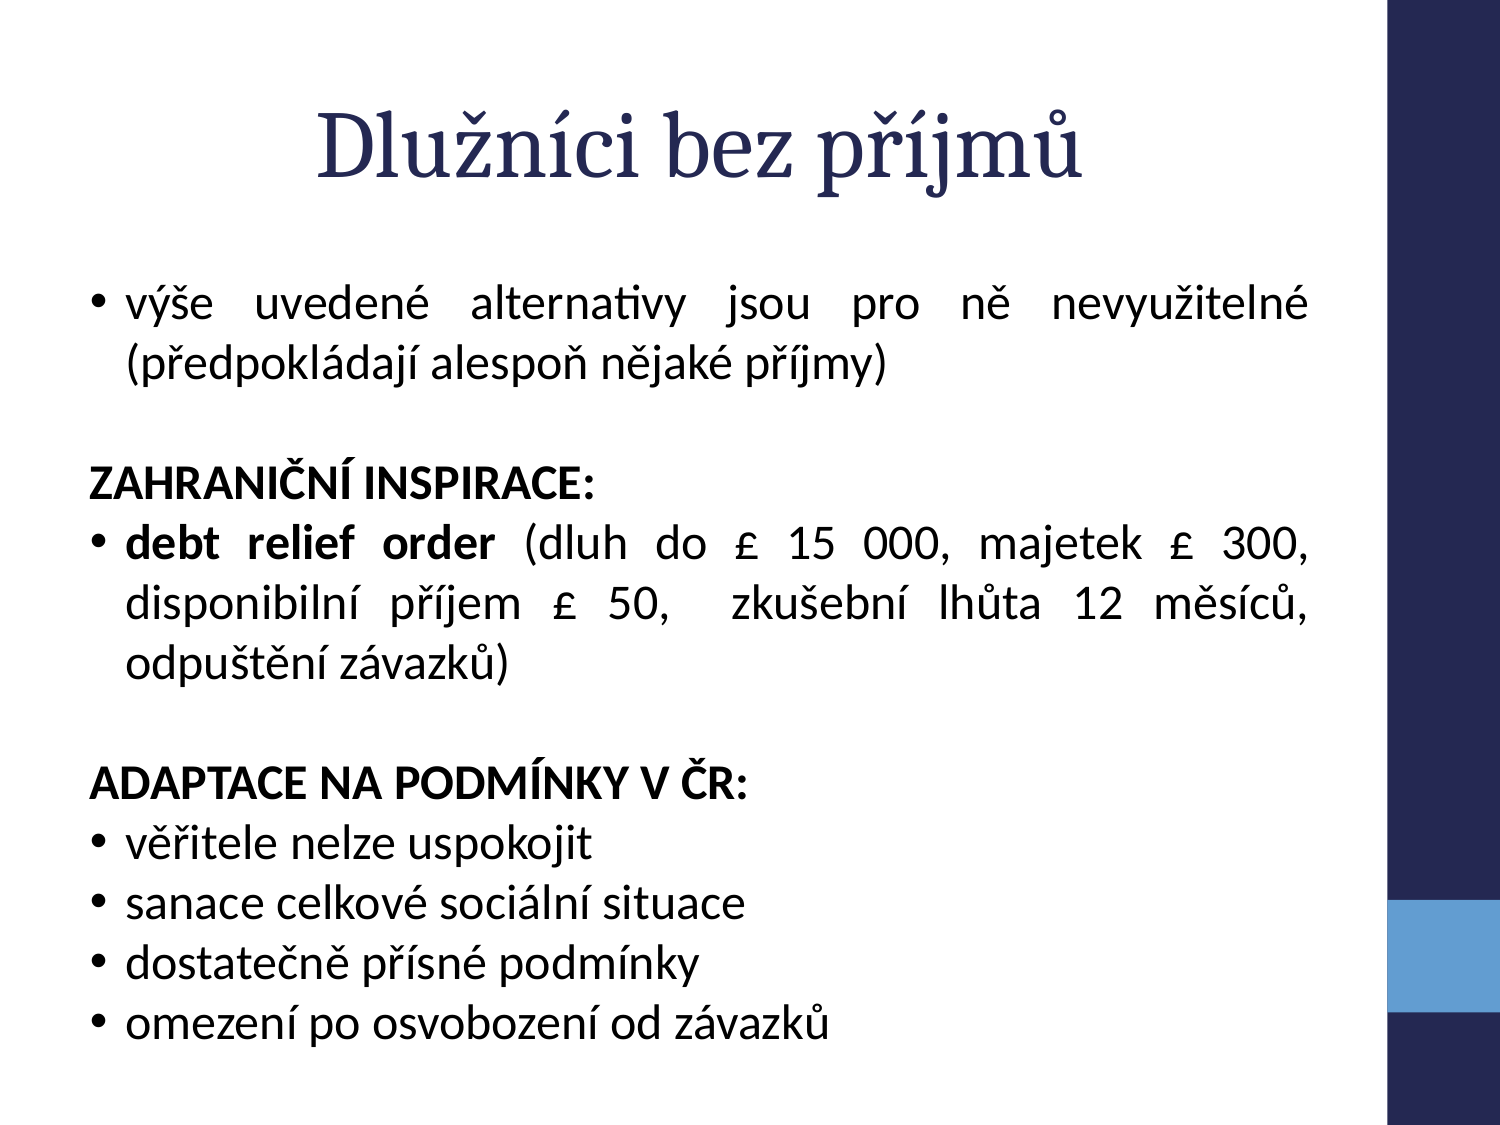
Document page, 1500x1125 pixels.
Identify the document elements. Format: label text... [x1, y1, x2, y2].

text_box Dlužníci bez příjmů [74, 45, 1325, 233]
text_box výše uvedené alternativy jsou pro ně nevyužitelné (předpokládají alespoň nějaké příjmy) ZAHRANIČNÍ INSPIRACE: debt relief order (dluh do £ 15 000, majetek £ 300, disponibilní příjem £ 50, zkušební lhůta 12 měsíců, odpuštění závazků) ADAPTACE NA PODMÍNKY V ČR: věřitele nelze uspokojit sanace celkové sociální situace dostatečně přísné podmínky omezení po osvobození od závazků [74, 262, 1325, 1050]
